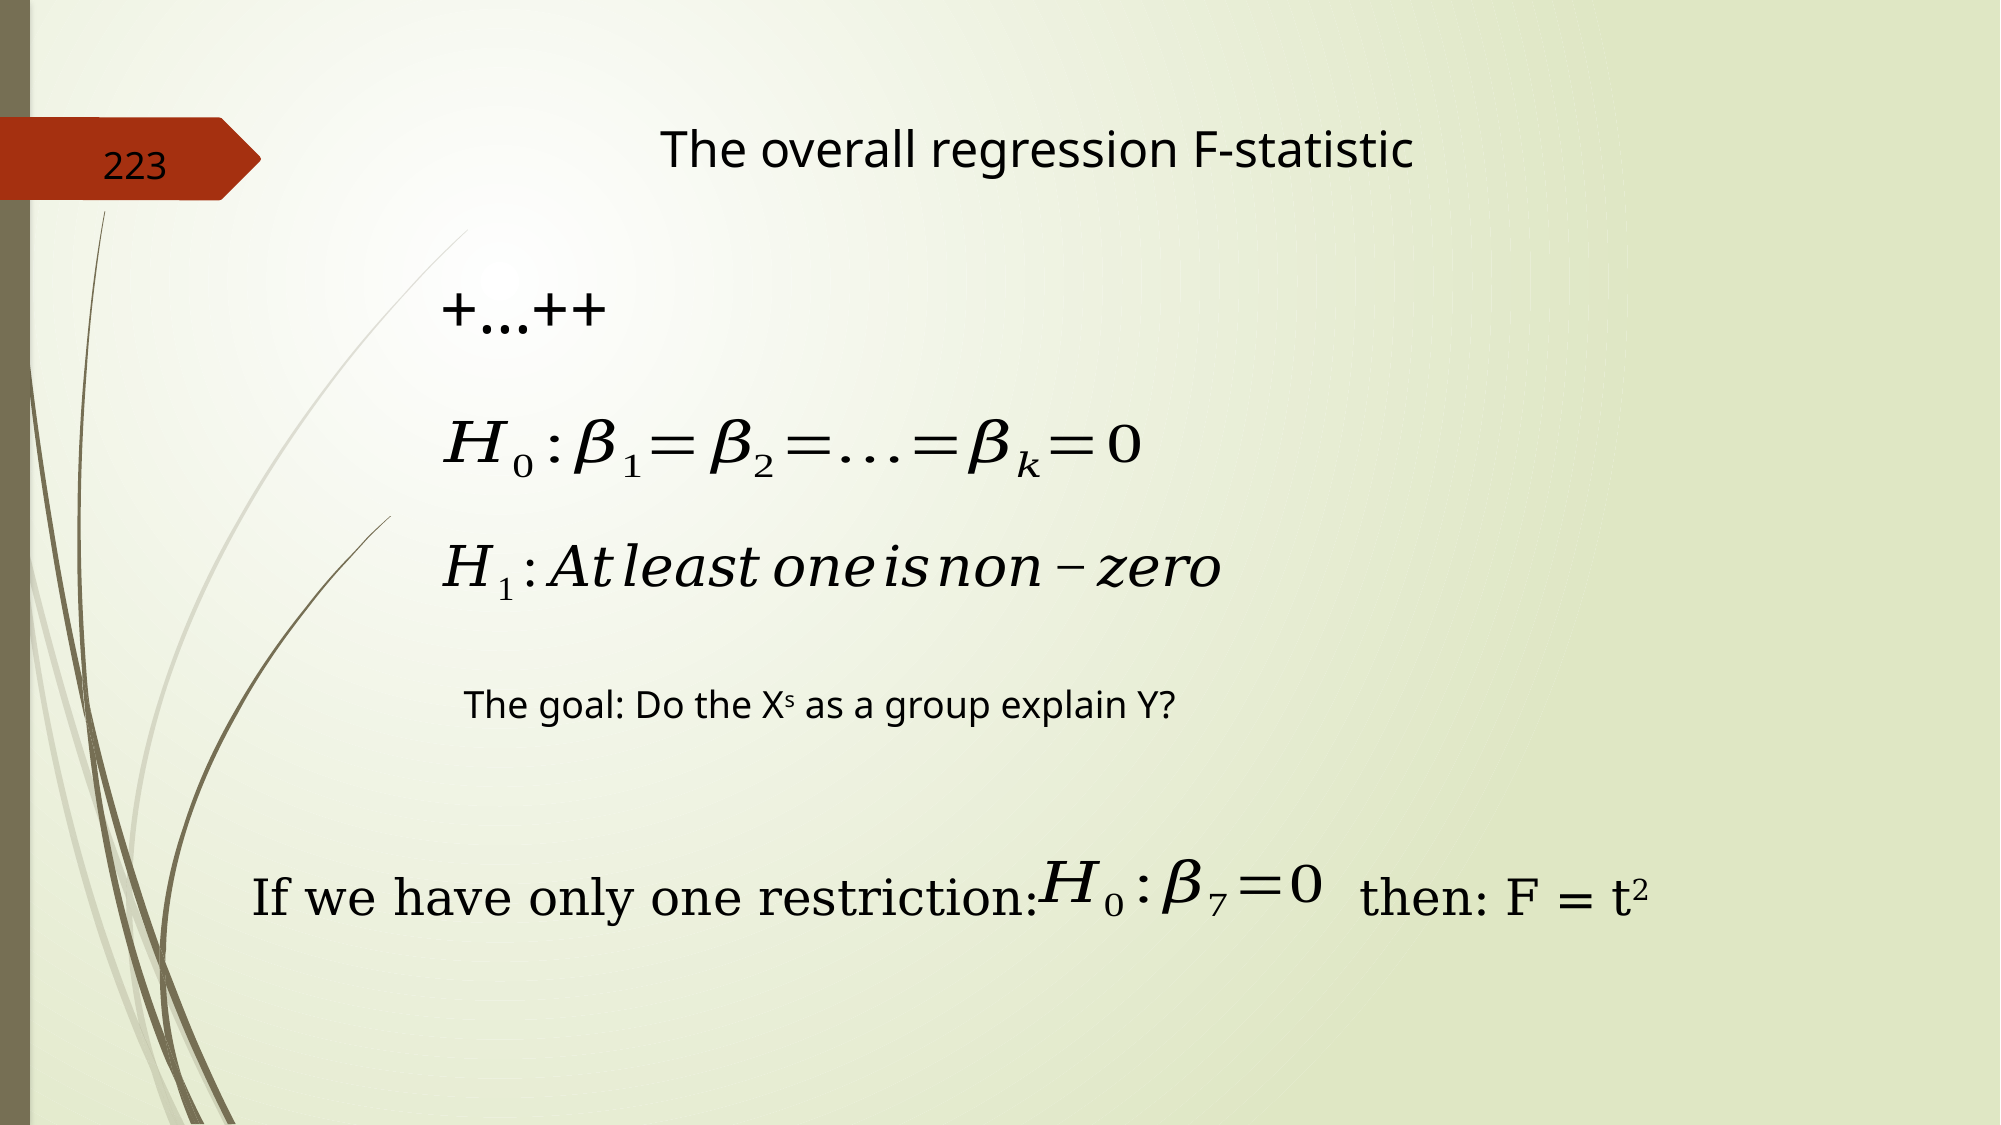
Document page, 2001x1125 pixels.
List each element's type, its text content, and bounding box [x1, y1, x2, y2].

text_box The goal: Do the Xs as a group explain Y? [448, 673, 1191, 734]
text_box then: F = t2 [1344, 858, 1665, 934]
text_box The overall regression F-statistic [646, 109, 1443, 185]
text_box If we have only one restriction: [236, 858, 1056, 934]
text_box 223 [88, 135, 183, 195]
